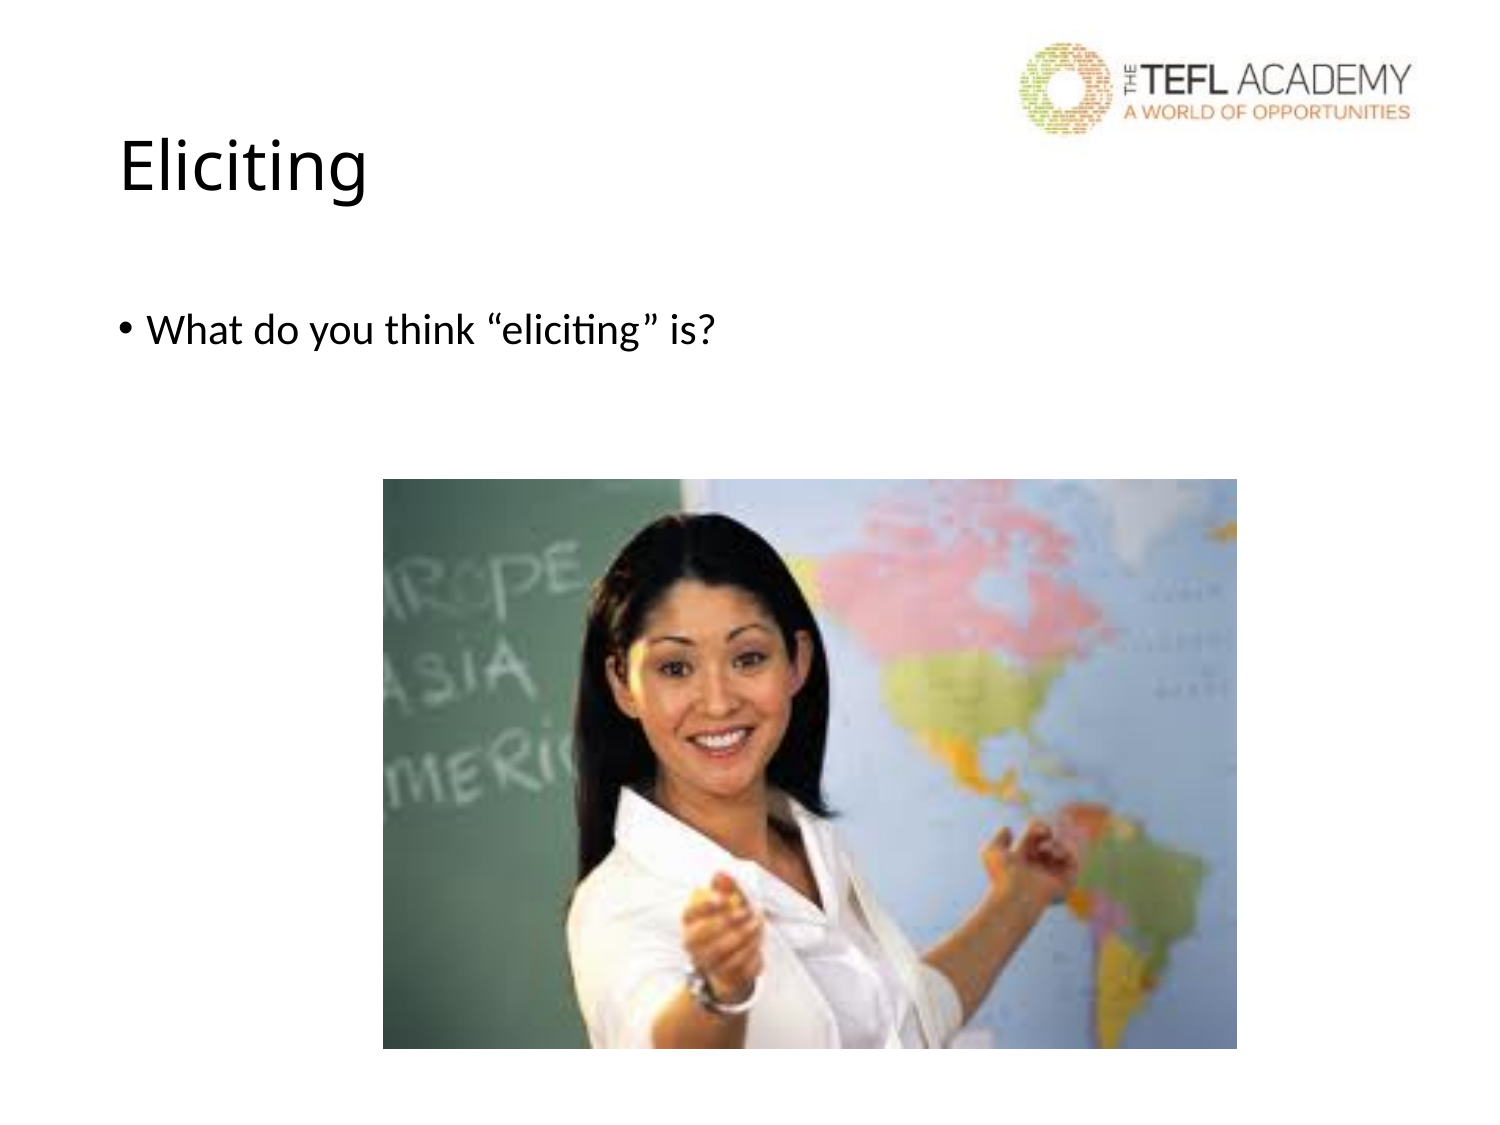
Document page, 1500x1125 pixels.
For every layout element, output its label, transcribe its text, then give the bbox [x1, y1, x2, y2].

list What do you think “eliciting” is? [103, 299, 1397, 1014]
picture [383, 479, 1237, 1049]
title Eliciting [103, 59, 1397, 278]
picture [1002, 30, 1446, 157]
